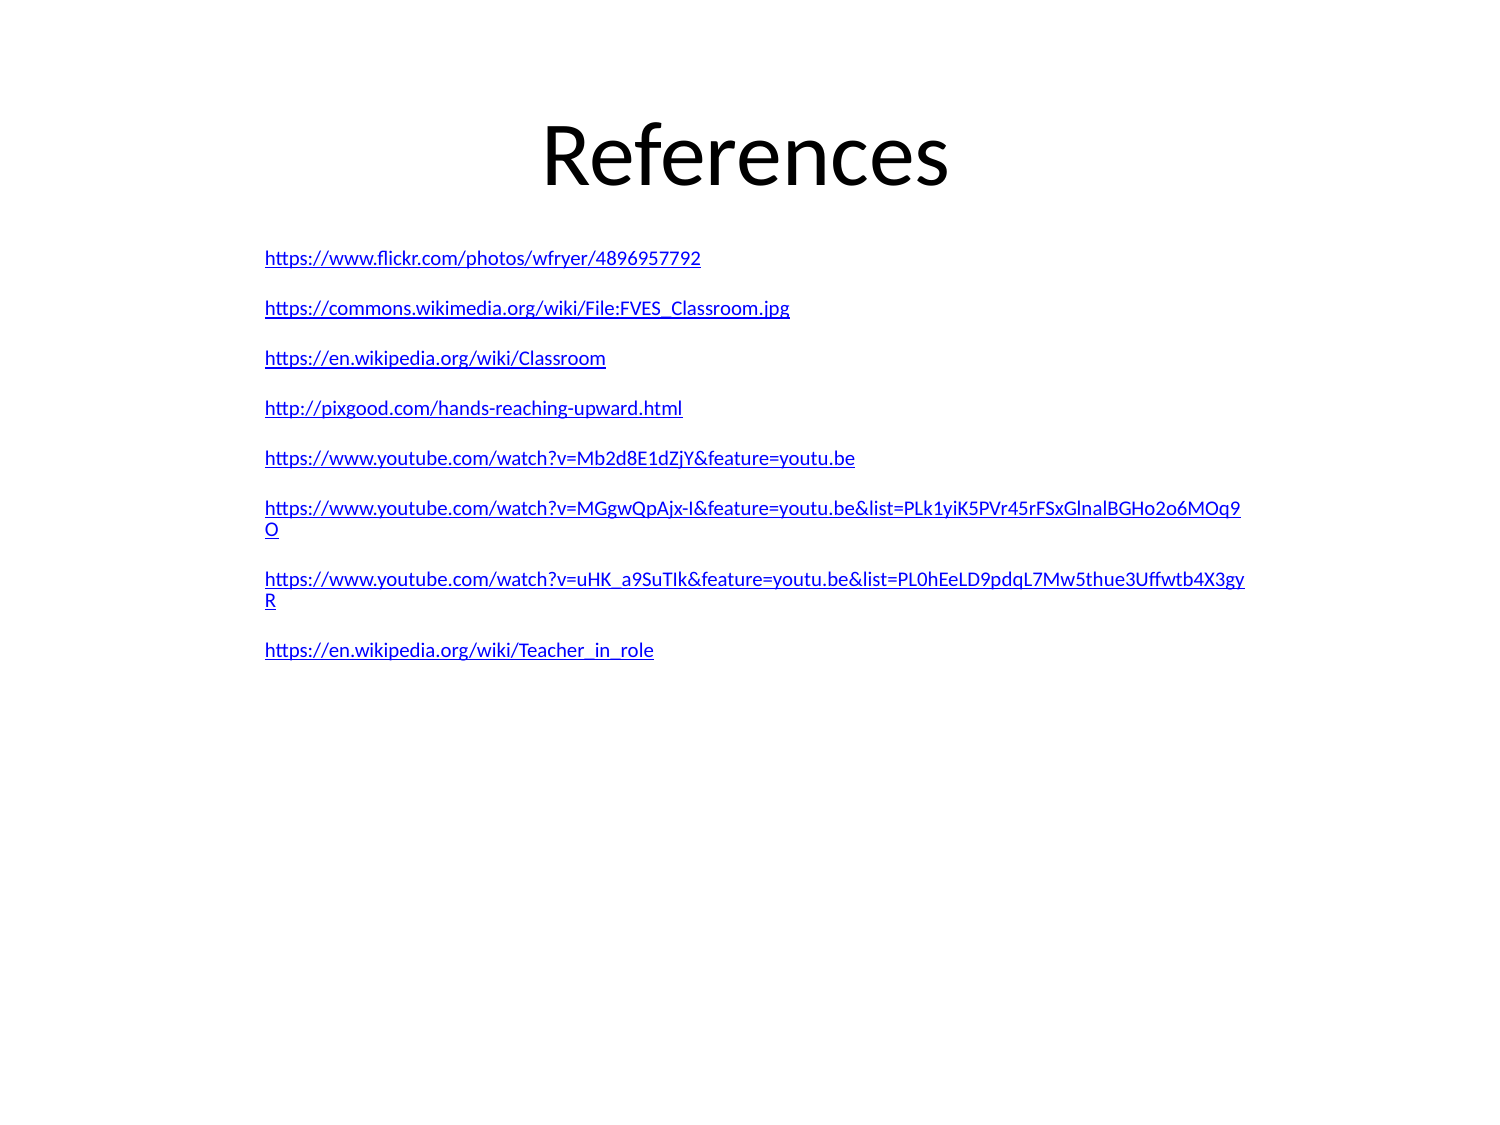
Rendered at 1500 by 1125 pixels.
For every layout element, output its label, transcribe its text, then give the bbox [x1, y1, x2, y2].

list https://www.flickr.com/photos/wfryer/4896957792 https://commons.wikimedia.org/wiki/File:FVES_Classroom.jpg https://en.wikipedia.org/wiki/Classroom http://pixgood.com/hands-reaching-upward.html https://www.youtube.com/watch?v=Mb2d8E1dZjY&feature=youtu.be https://www.youtube.com/watch?v=MGgwQpAjx-I&feature=youtu.be&list=PLk1yiK5PVr45rFSxGlnalBGHo2o6MOq9O https://www.youtube.com/watch?v=uHK_a9SuTIk&feature=youtu.be&list=PL0hEeLD9pdqL7Mw5thue3Uffwtb4X3gyR https://en.wikipedia.org/wiki/Teacher_in_role [249, 237, 1263, 950]
title References [174, 50, 1318, 248]
